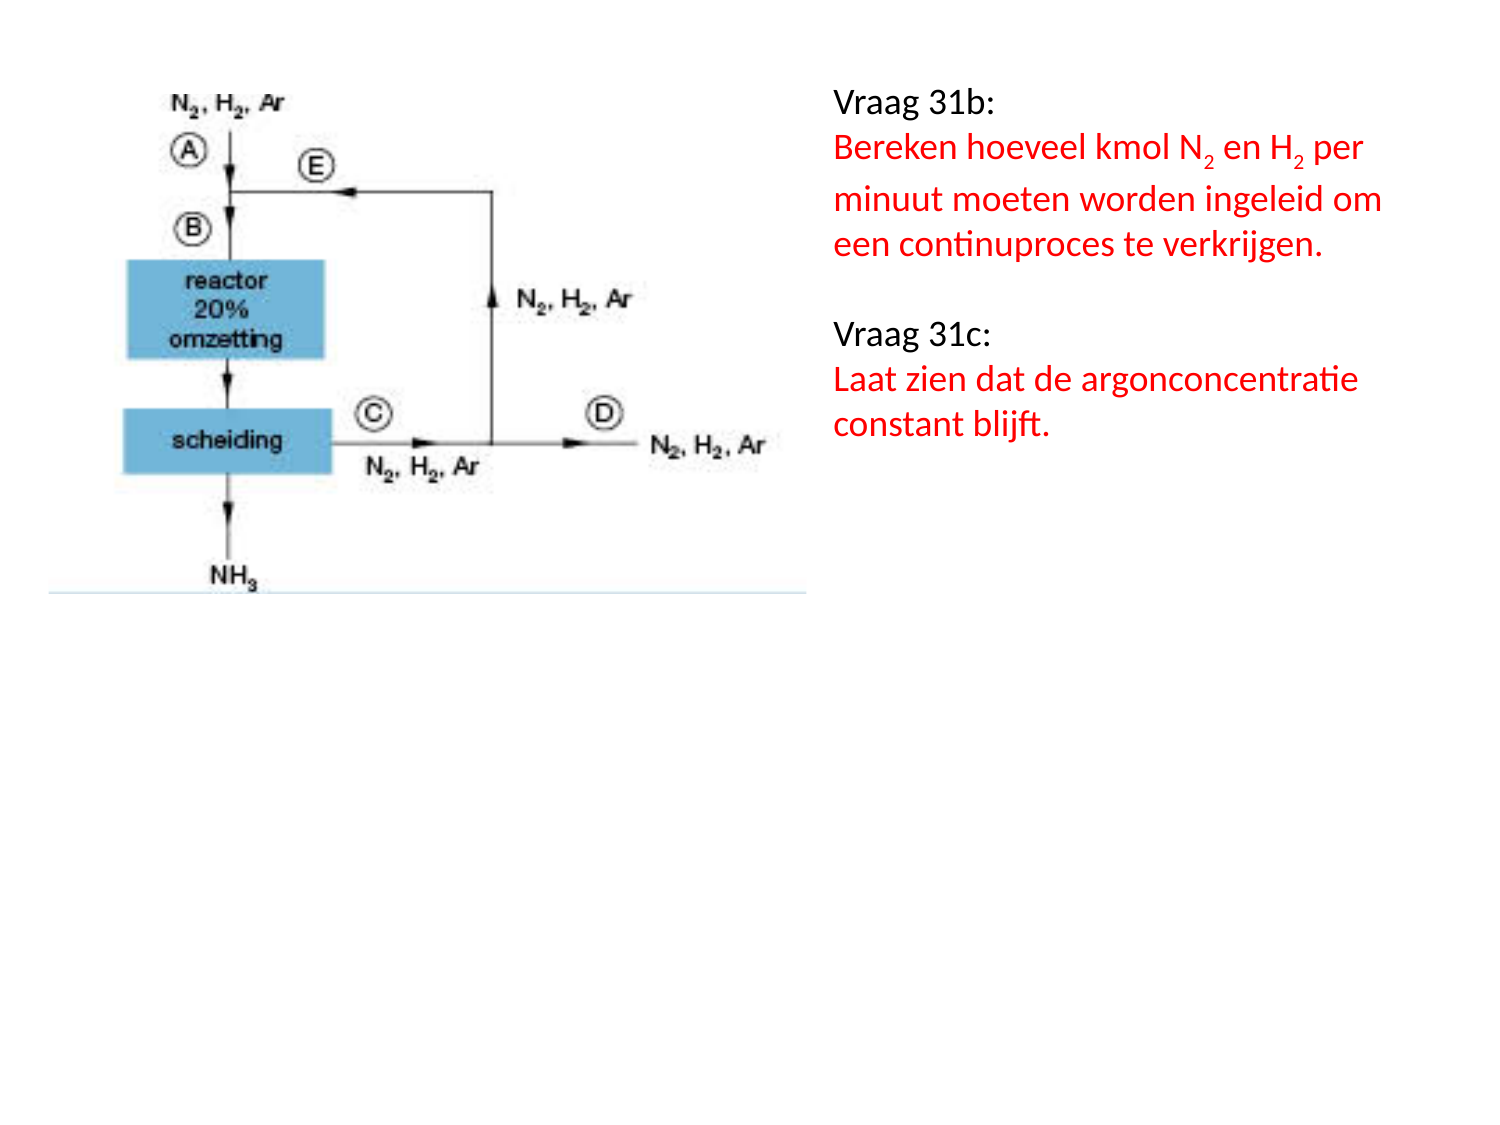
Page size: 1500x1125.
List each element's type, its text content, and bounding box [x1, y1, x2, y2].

picture [48, 93, 807, 594]
text_box Vraag 31b: Bereken hoeveel kmol N2 en H2 per minuut moeten worden ingeleid om een continuproces te verkrijgen. Vraag 31c: Laat zien dat de argonconcentratie constant blijft. [218, 70, 1455, 452]
